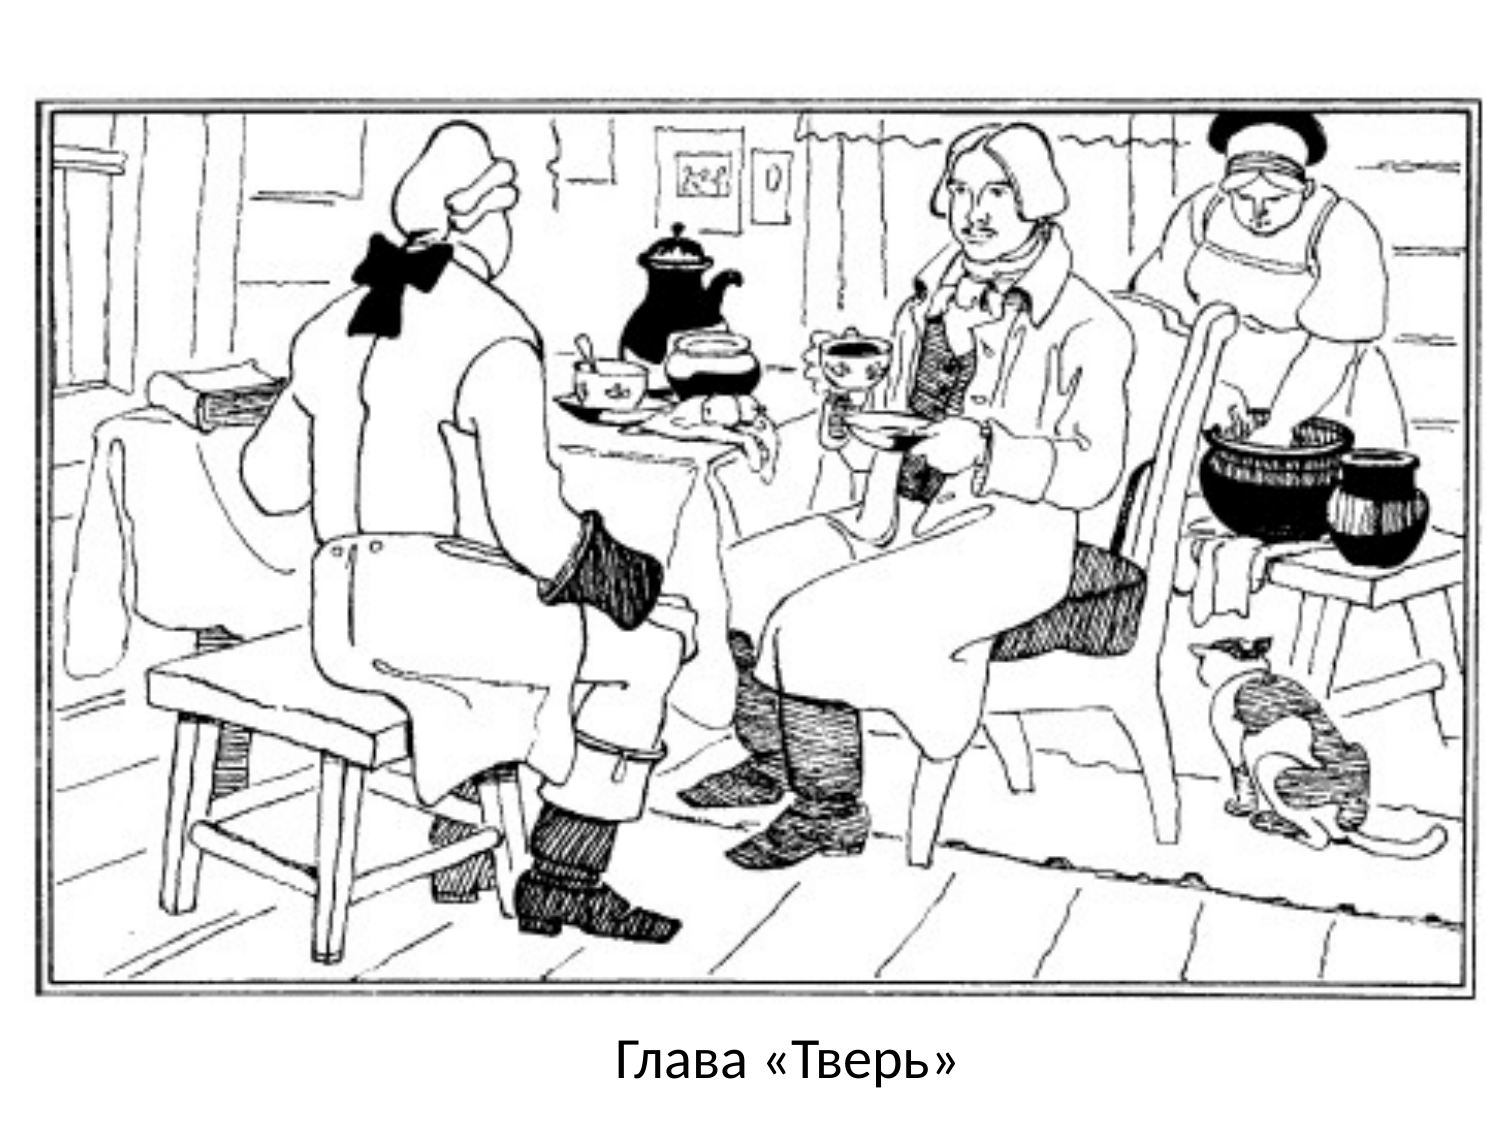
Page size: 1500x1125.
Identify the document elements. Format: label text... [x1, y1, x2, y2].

picture [24, 62, 1492, 1013]
text_box Глава «Тверь» [312, 1021, 1263, 1098]
